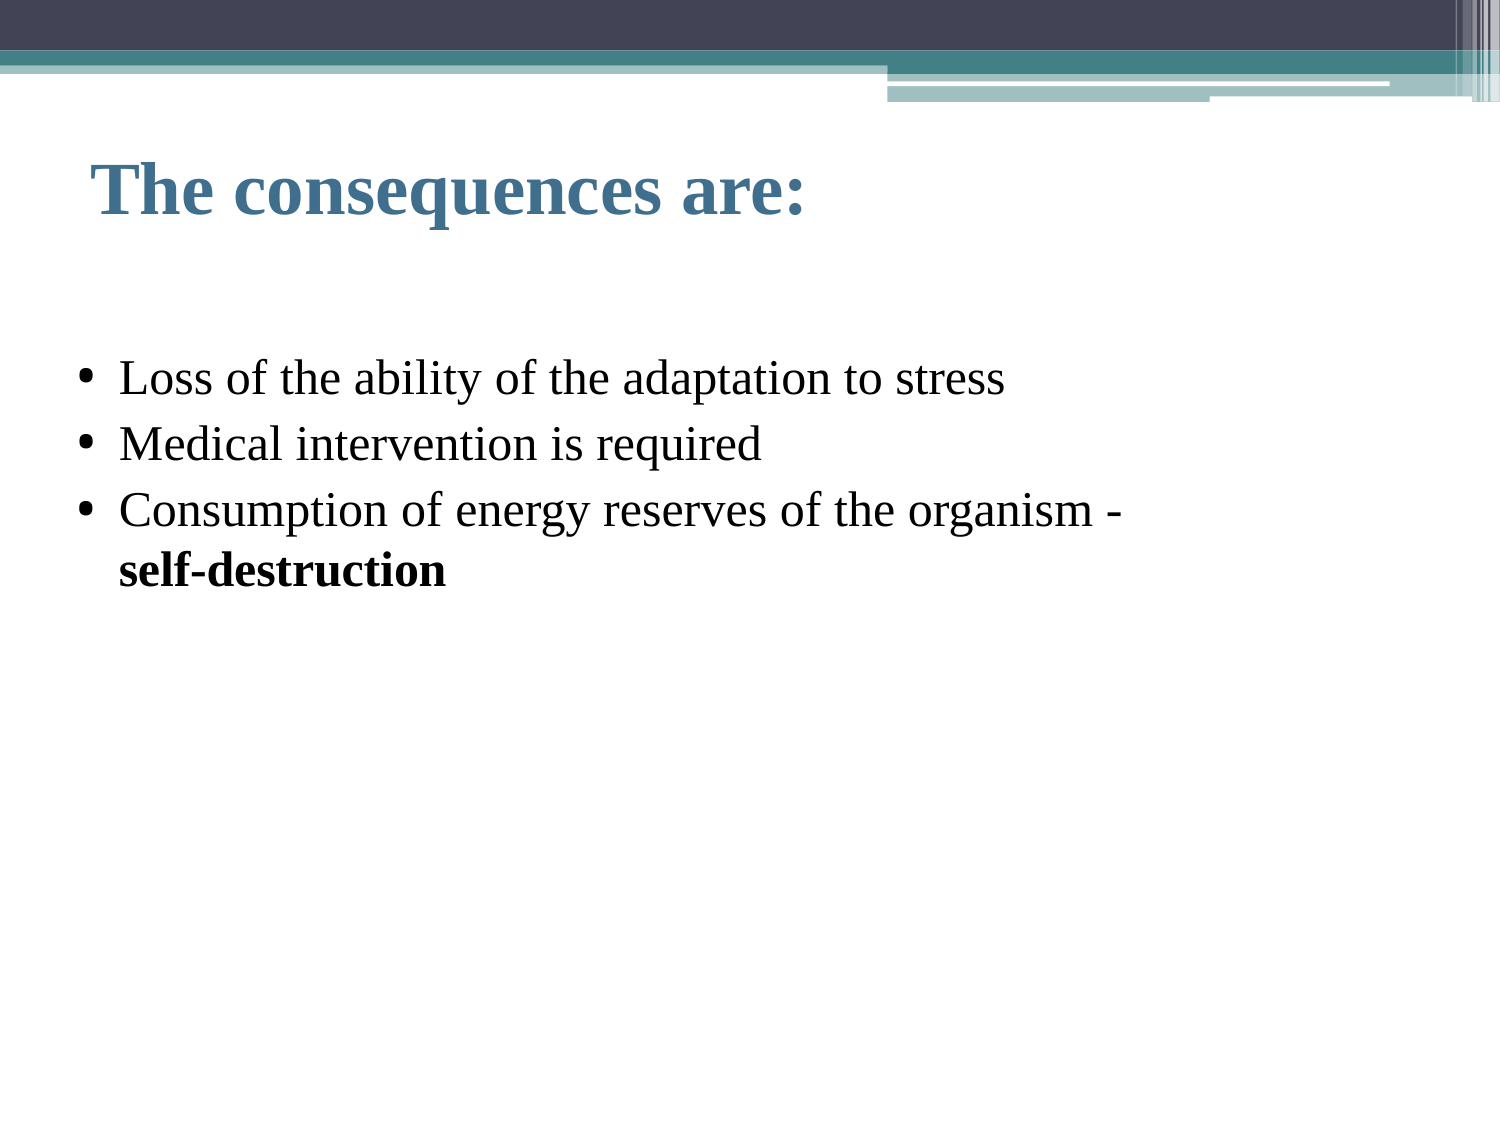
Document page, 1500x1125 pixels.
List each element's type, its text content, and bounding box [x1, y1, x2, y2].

text_box Loss of the ability of the adaptation to stress Medical intervention is required Consumption of energy reserves of the organism - self-destruction [74, 335, 1246, 597]
title The consequences are: [87, 137, 892, 328]
